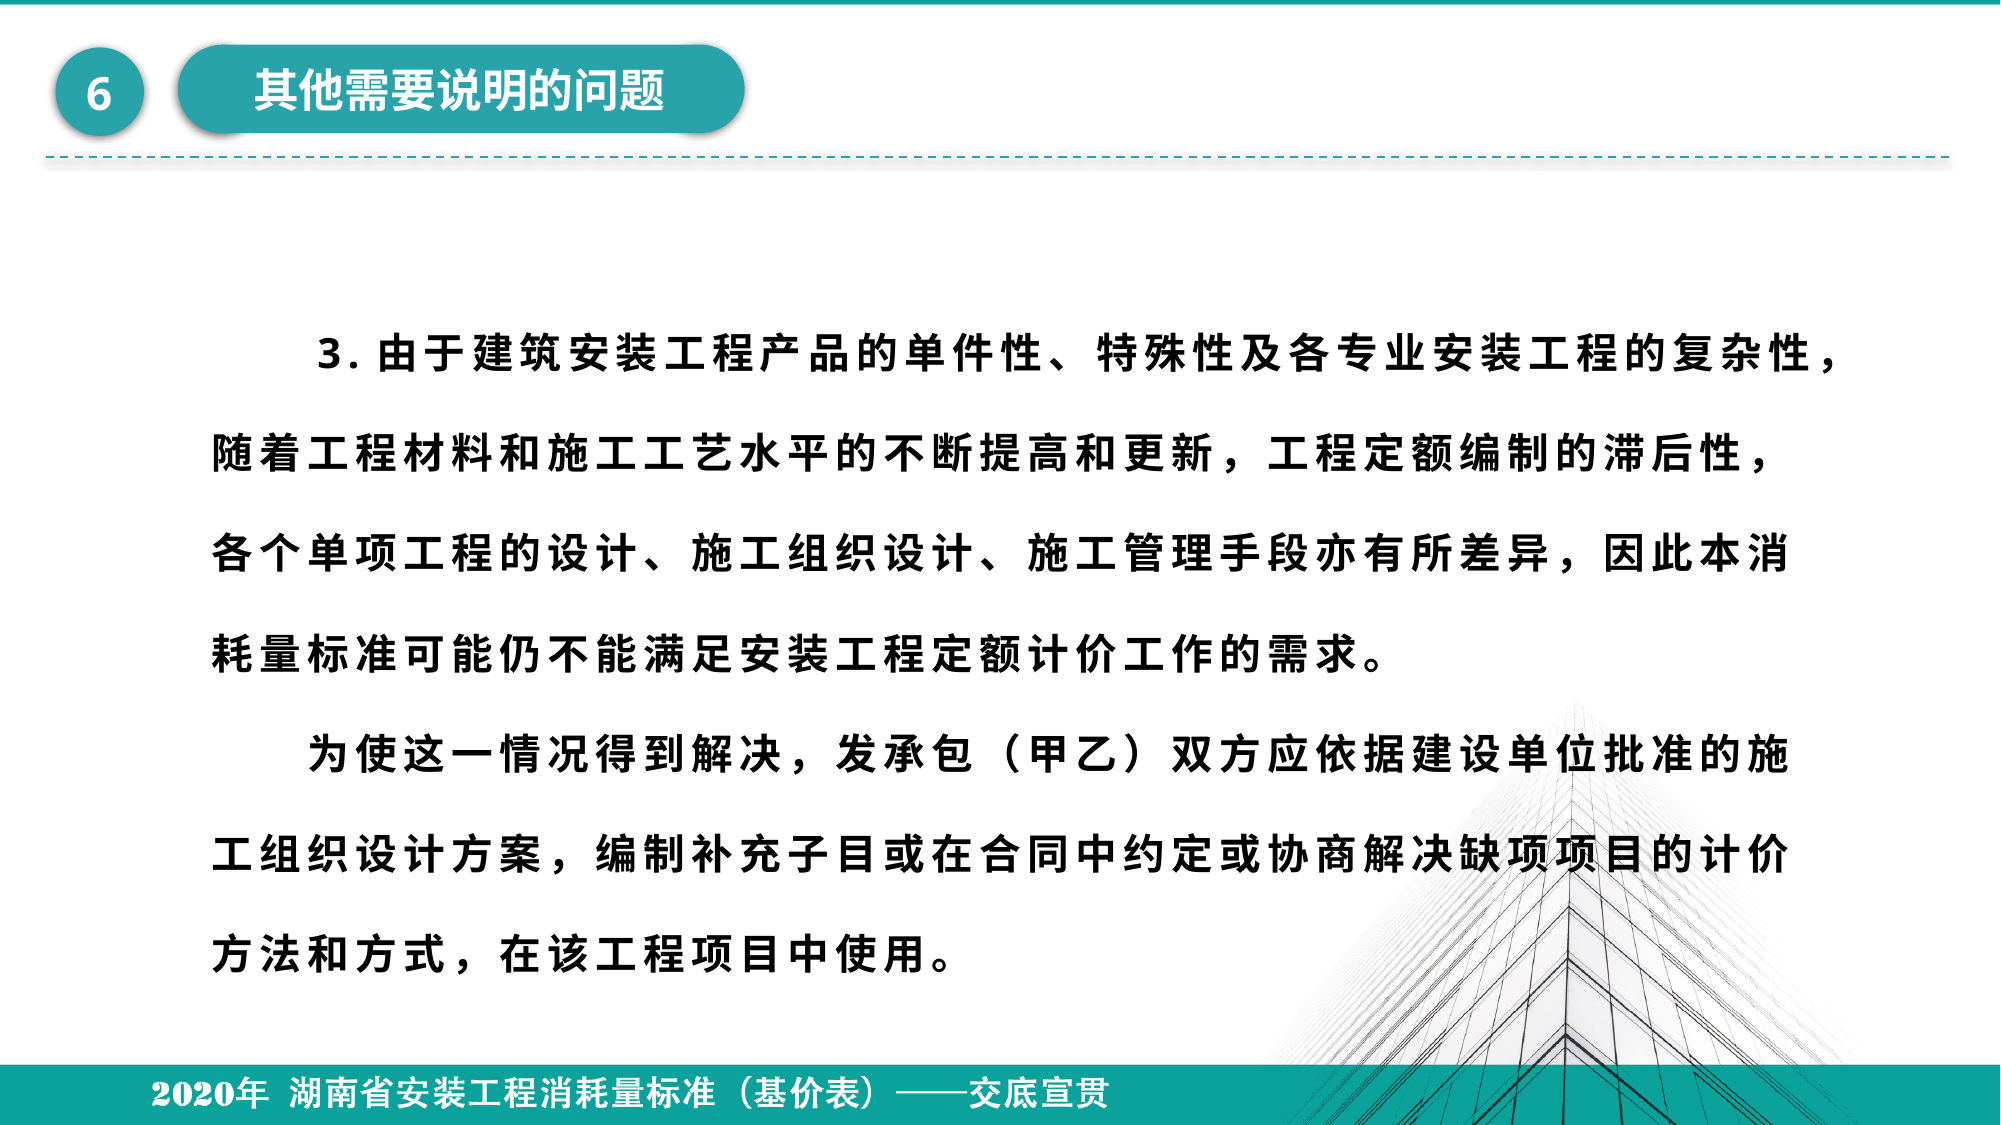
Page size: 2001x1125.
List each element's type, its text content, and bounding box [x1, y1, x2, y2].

picture [0, 0, 2001, 1125]
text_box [45, 44, 1955, 158]
title 3.由于建筑安装工程产品的单件性、特殊性及各专业安装工程的复杂性，随着工程材料和施工工艺水平的不断提高和更新，工程定额编制的滞后性，各个单项工程的设计、施工组织设计、施工管理手段亦有所差异，因此本消耗量标准可能仍不能满足安装工程定额计价工作的需求。 为使这一情况得到解决，发承包（甲乙）双方应依据建设单位批准的施工组织设计方案，编制补充子目或在合同中约定或协商解决缺项项目的计价方法和方式，在该工程项目中使用。 [196, 213, 1843, 986]
